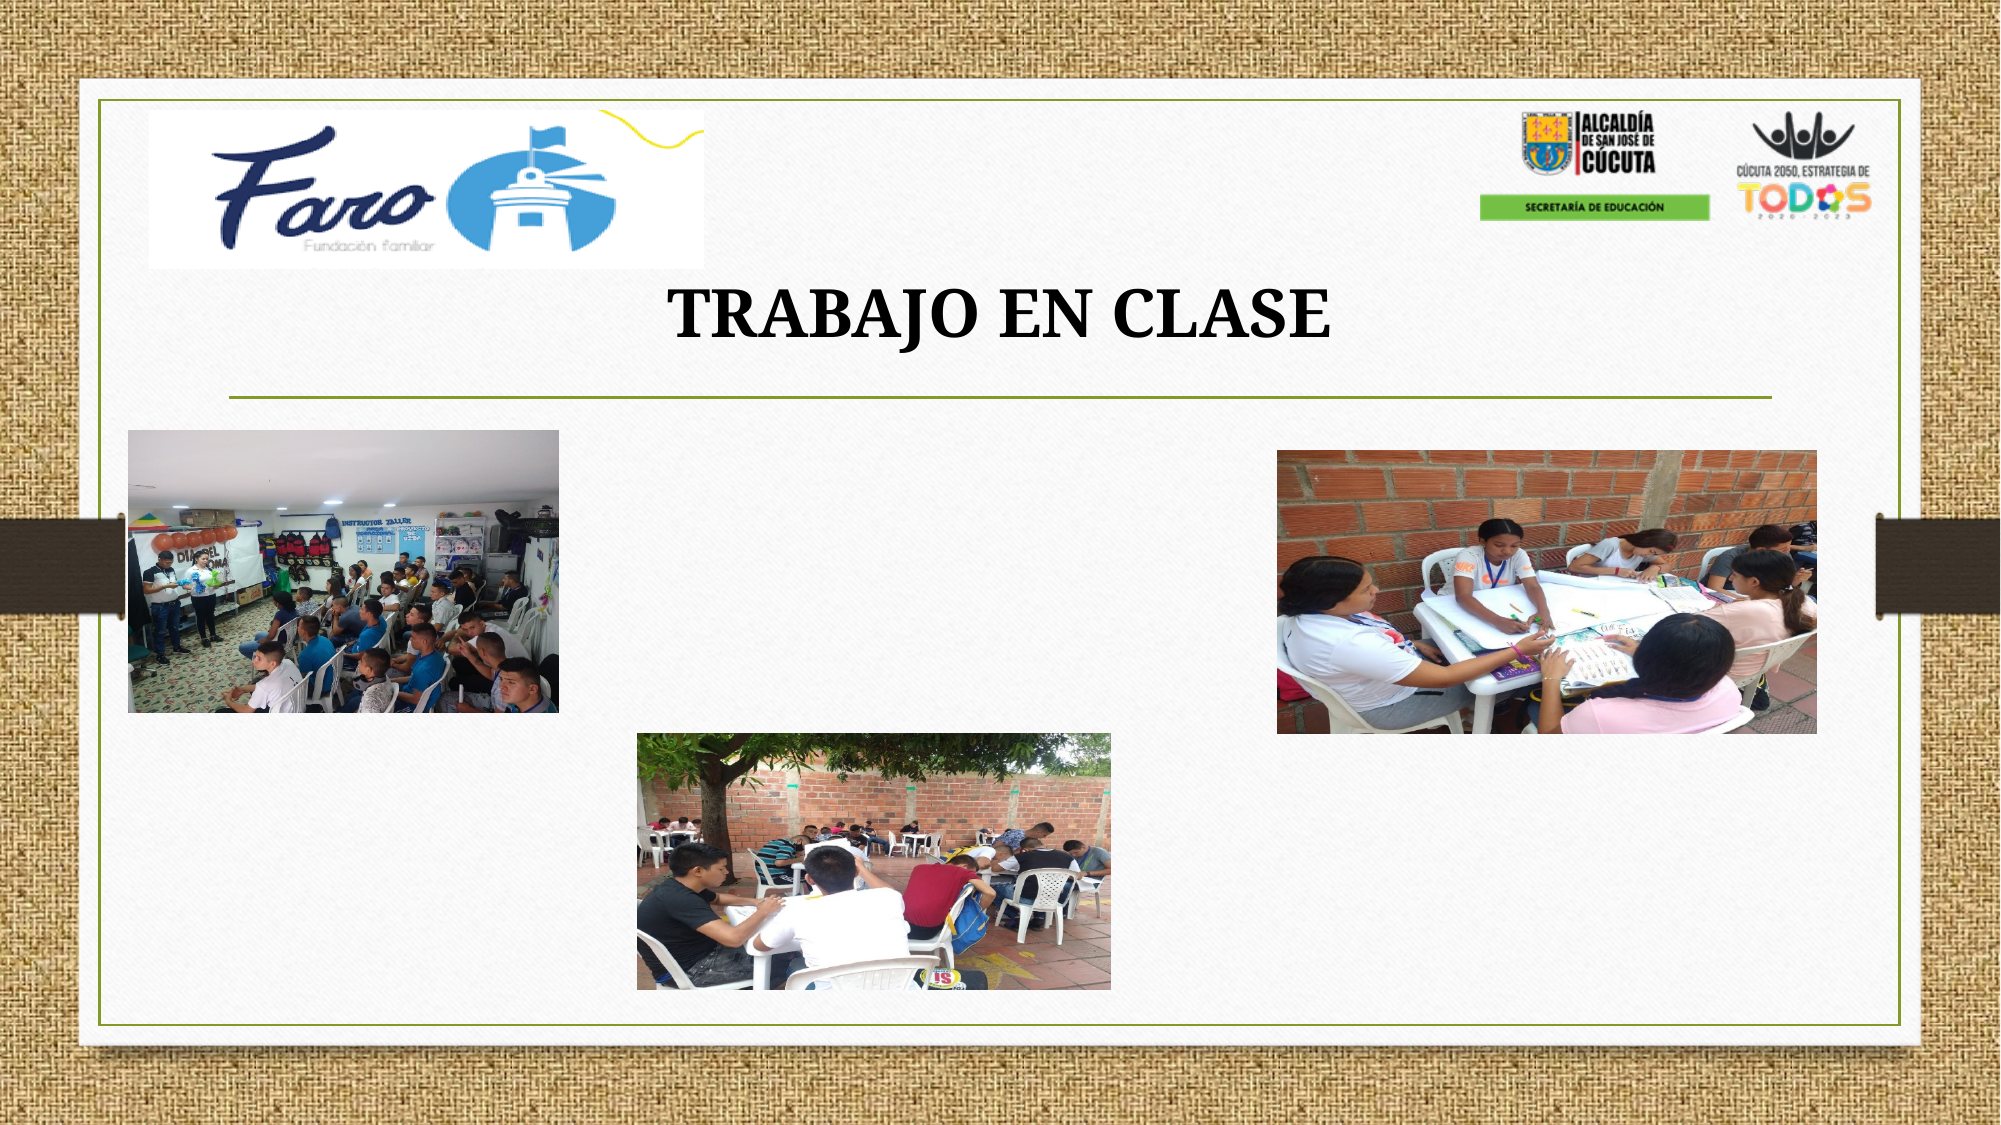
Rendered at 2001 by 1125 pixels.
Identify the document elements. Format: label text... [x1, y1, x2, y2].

picture [0, 0, 2001, 1125]
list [128, 429, 559, 713]
text_box TRABAJO EN CLASE [370, 263, 1630, 359]
